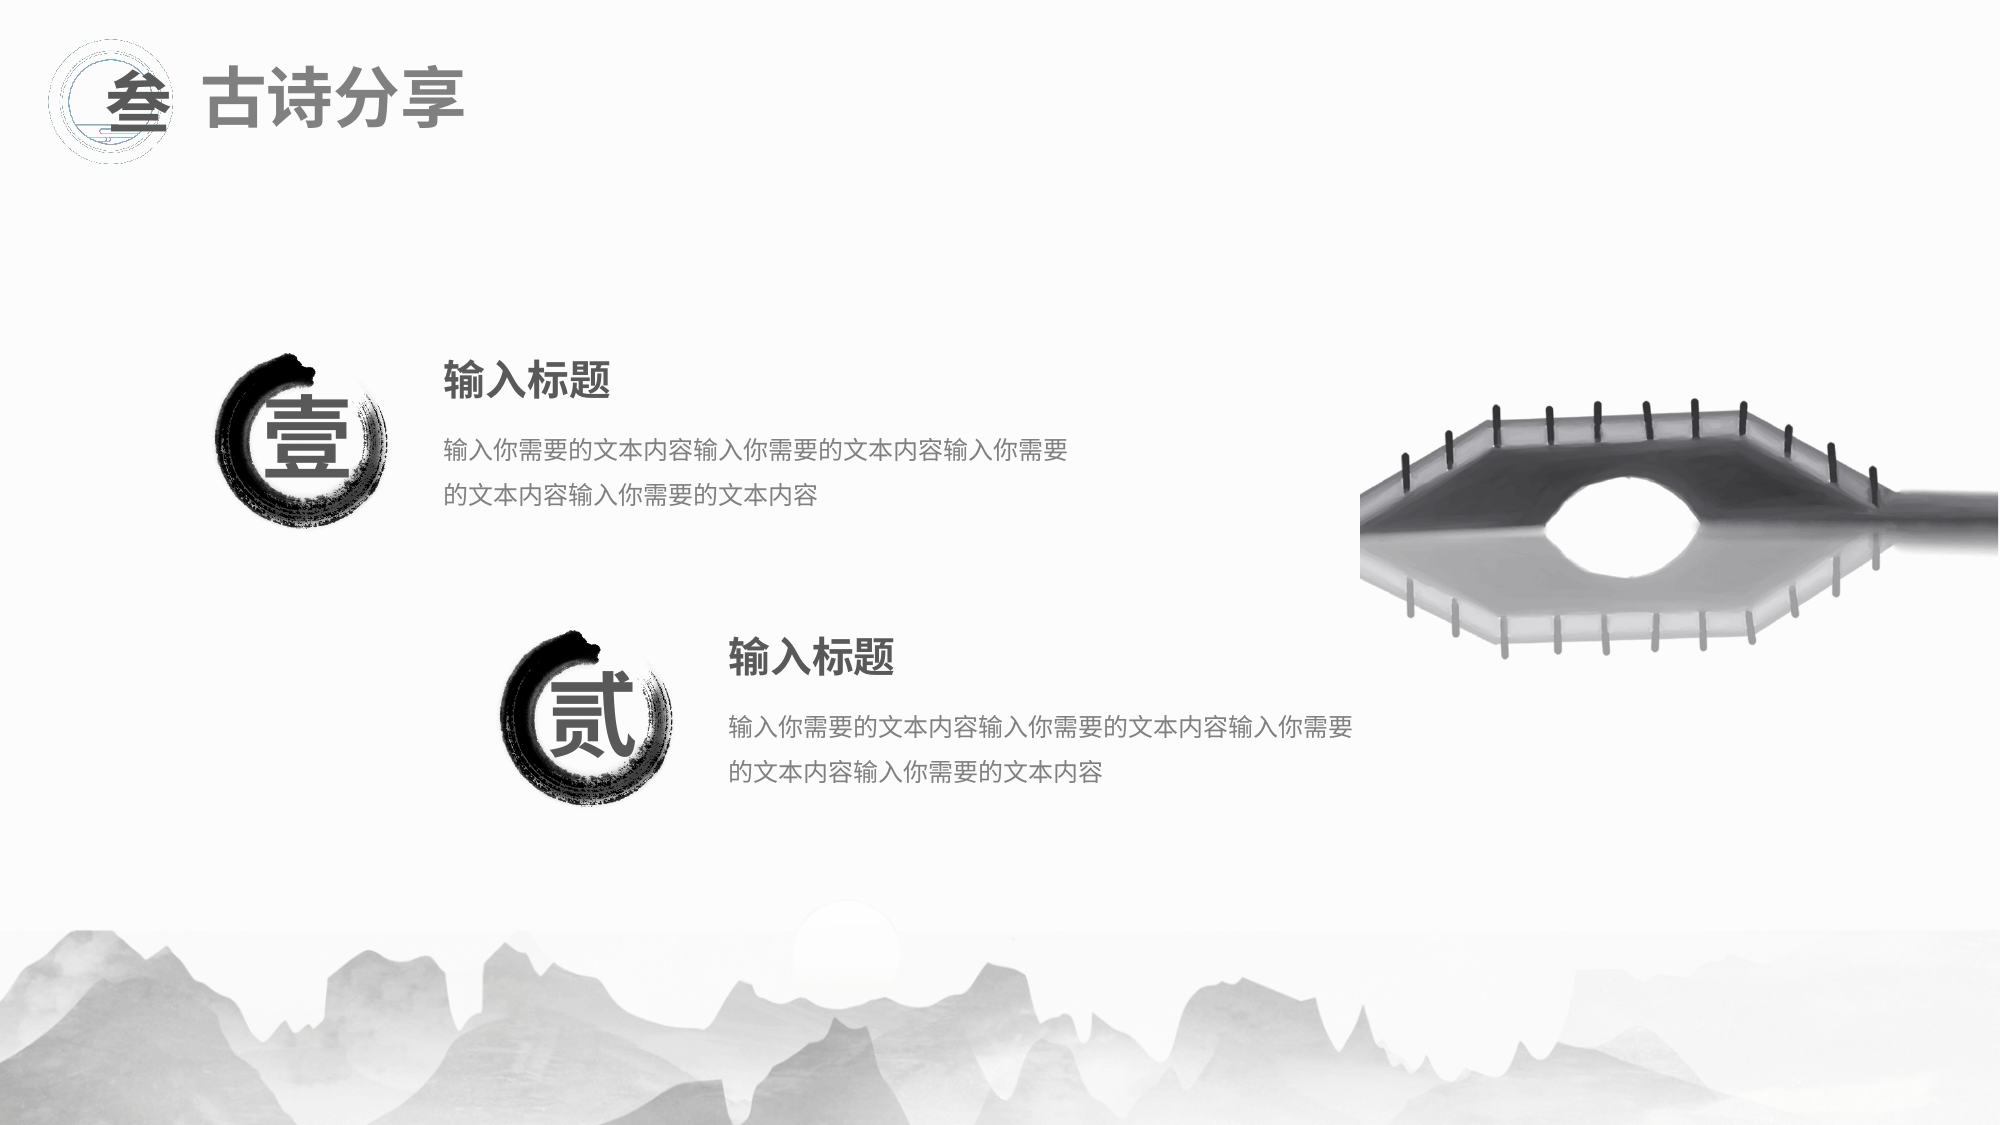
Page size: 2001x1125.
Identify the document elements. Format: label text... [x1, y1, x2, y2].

picture [185, 333, 429, 552]
text_box 输入你需要的文本内容输入你需要的文本内容输入你需要的文本内容输入你需要的文本内容 [429, 411, 1100, 517]
text_box 输入标题 [714, 623, 1084, 689]
picture [35, 27, 186, 177]
text_box [0, 0, 2000, 828]
text_box 古诗分享 [186, 48, 556, 144]
picture [0, 610, 2000, 1125]
picture [1360, 377, 1999, 690]
text_box 输入标题 [429, 346, 800, 411]
text_box 输入你需要的文本内容输入你需要的文本内容输入你需要的文本内容输入你需要的文本内容 [714, 689, 1384, 794]
